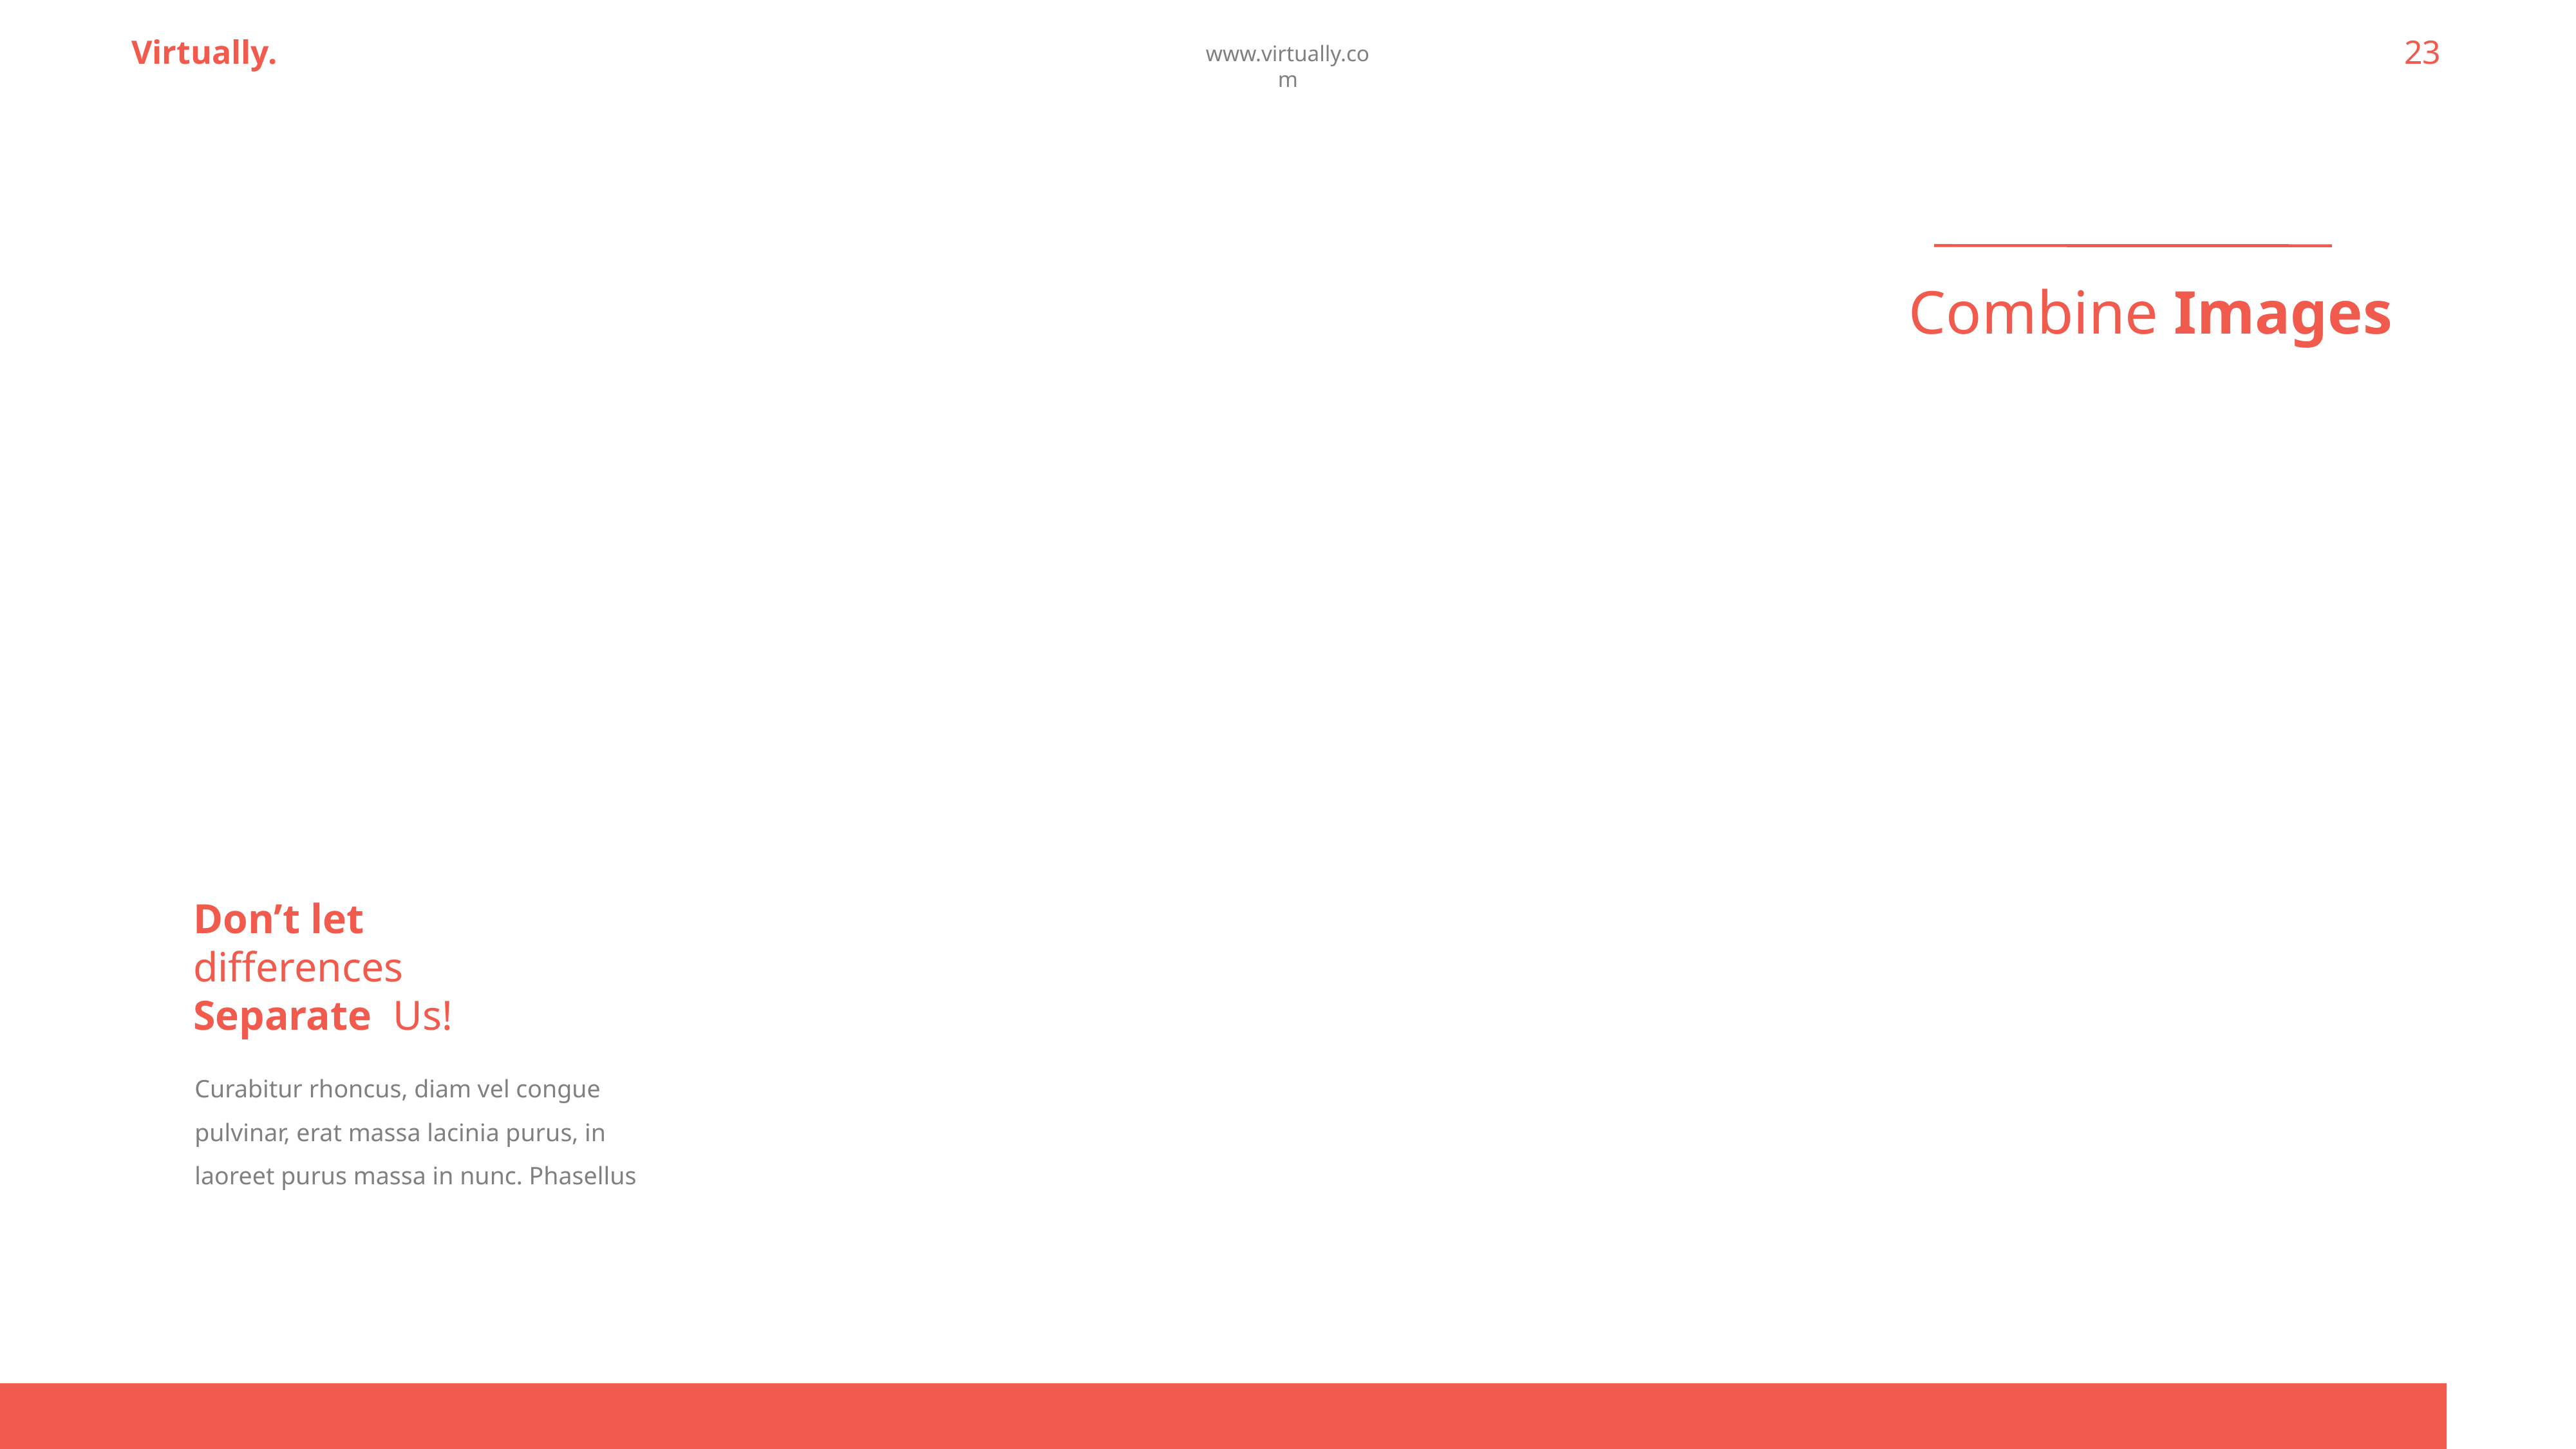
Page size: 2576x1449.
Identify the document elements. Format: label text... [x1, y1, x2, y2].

text_box 23 [2404, 32, 2441, 71]
text_box [0, 1383, 2447, 1449]
text_box Combine Images [2076, 274, 2393, 346]
text_box Virtually. [131, 32, 277, 71]
picture [503, 242, 2073, 1192]
text_box Curabitur rhoncus, diam vel congue pulvinar, erat massa lacinia purus, in laoreet purus massa in nunc. Phasellus [185, 1054, 499, 1191]
text_box Don’t let differences Separate Us! [193, 893, 484, 1039]
text_box www.virtually.com [1187, 35, 1389, 97]
